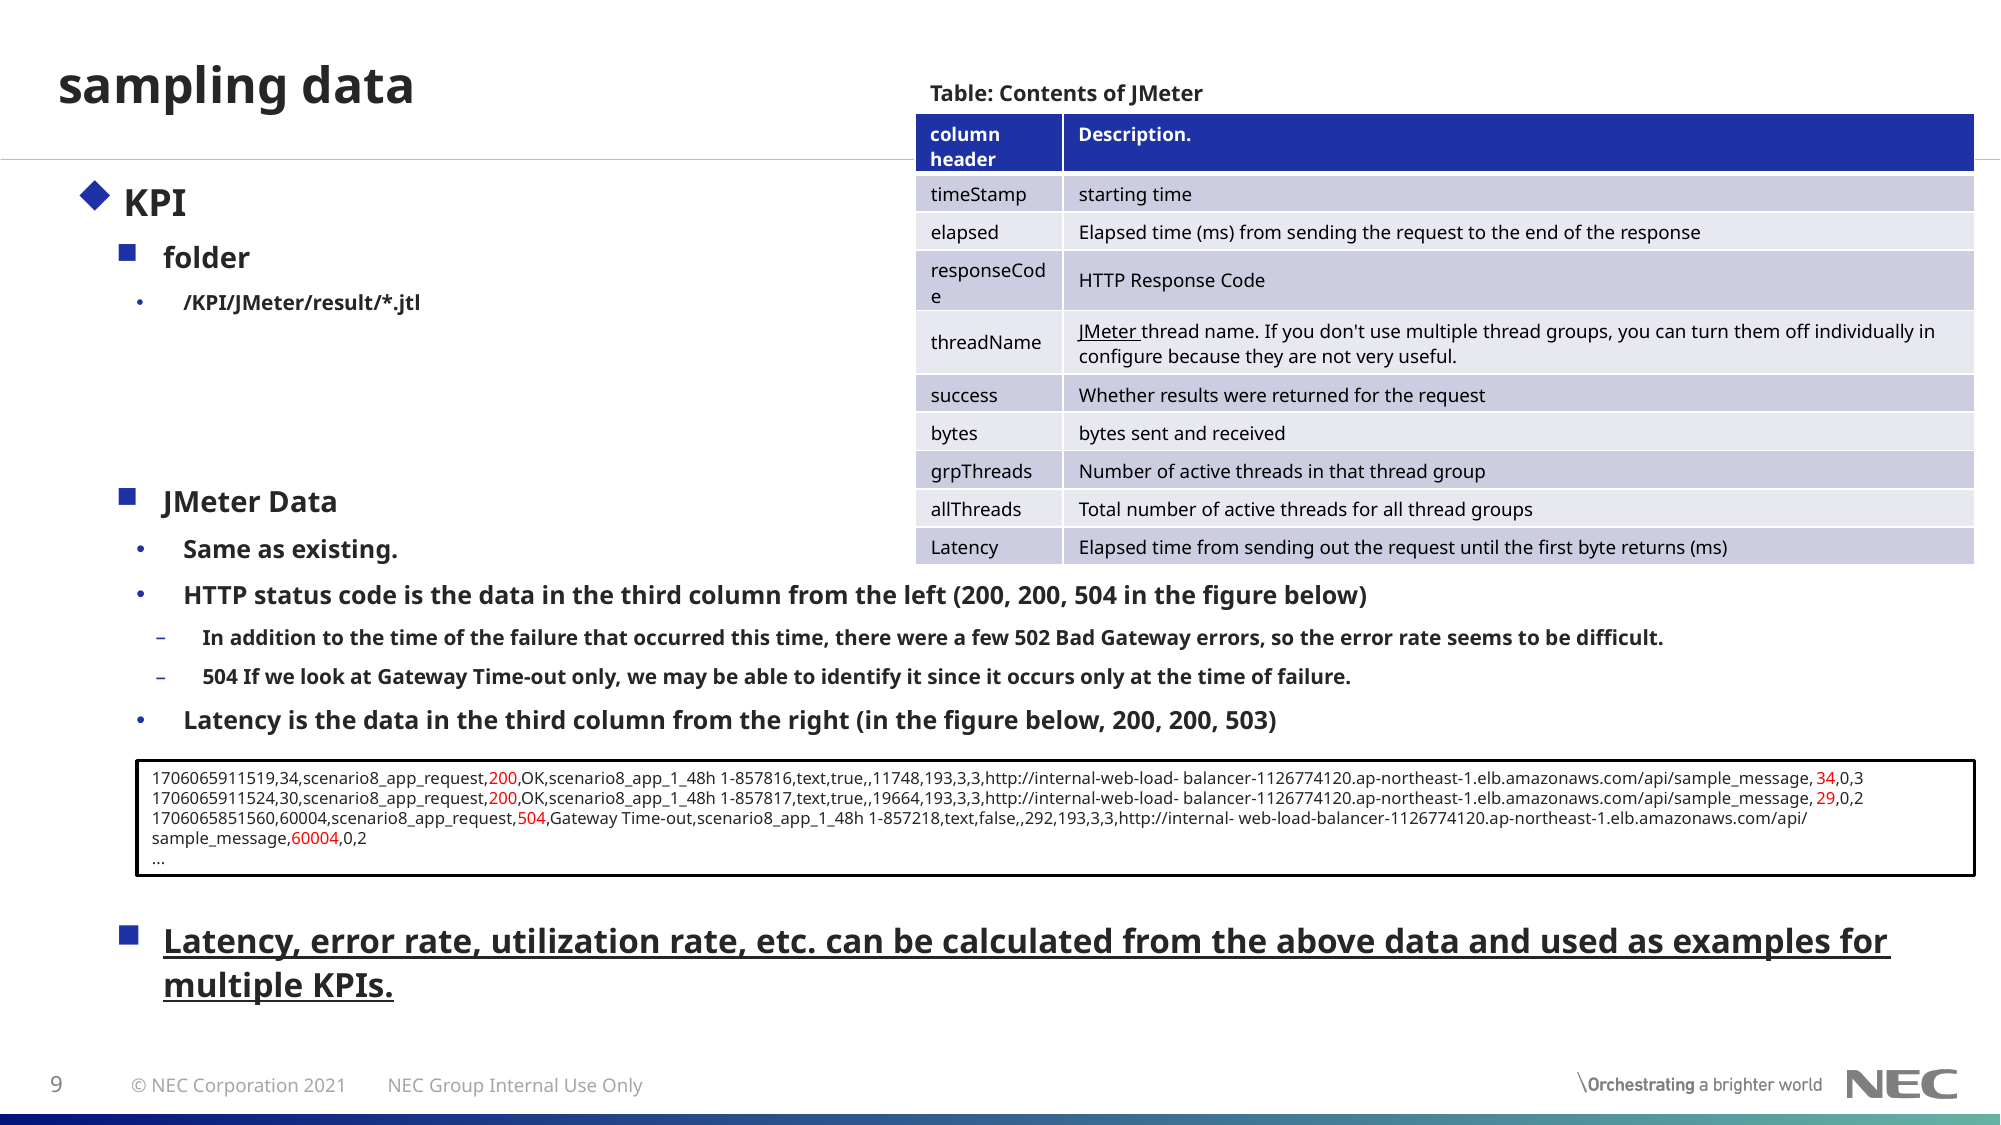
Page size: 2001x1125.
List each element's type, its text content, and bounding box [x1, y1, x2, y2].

text_box Table: Contents of JMeter [915, 71, 1348, 113]
table_cell threadName [916, 311, 1062, 373]
table_cell Number of active threads in that thread group [1064, 451, 1974, 488]
table_cell bytes sent and received [1064, 413, 1974, 450]
text_box KPI folder /KPI/JMeter/result/*.jtl JMeter Data Same as existing. HTTP status code is the data in the third column from the left (200, 200, 504 in the figure below) In addition to the time of the failure that occurred this time, there were a few 502 Bad Gateway errors, so the error rate seems to be difficult. 504 If we look at Gateway Time-out only, we may be able to identify it since it occurs only at the time of failure. Latency is the data in the third column from the right (in the figure below, 200, 200, 503) Latency, error rate, utilization rate, etc. can be calculated from the above data and used as examples for multiple KPIs. [43, 166, 1957, 1012]
table_cell success [916, 375, 1062, 411]
table_cell allThreads [916, 490, 1062, 526]
table_cell JMeter thread name. If you don't use multiple thread groups, you can turn them off individually in configure because they are not very useful. [1064, 311, 1974, 373]
table_header column header [916, 114, 1062, 171]
table_cell responseCode [916, 251, 1062, 310]
table_cell Elapsed time (ms) from sending the request to the end of the response [1064, 213, 1974, 249]
table_cell starting time [1064, 176, 1974, 211]
table_cell Latency [916, 528, 1062, 564]
title sampling data [43, 33, 1957, 135]
table_cell bytes [916, 413, 1062, 450]
picture [0, 0, 2001, 1125]
table_cell elapsed [916, 213, 1062, 249]
table_cell HTTP Response Code [1064, 251, 1974, 310]
table_cell Total number of active threads for all thread groups [1064, 490, 1974, 526]
table_cell Elapsed time from sending out the request until the first byte returns (ms) [1064, 528, 1974, 564]
table_header Description. [1064, 114, 1974, 171]
table_cell timeStamp [916, 176, 1062, 211]
table_cell grpThreads [916, 451, 1062, 488]
table_cell Whether results were returned for the request [1064, 375, 1974, 411]
text_box 1706065911519,34,scenario8_app_request,200,OK,scenario8_app_1_48h 1-857816,text,true,,11748,193,3,3,http://internal-web-load- balancer-1126774120.ap-northeast-1.elb.amazonaws.com/api/sample_message,34,0,3 1706065911524,30,scenario8_app_request,200,OK,scenario8_app_1_48h 1-857817,text,true,,19664,193,3,3,http://internal-web-load- balancer-1126774120.ap-northeast-1.elb.amazonaws.com/api/sample_message,29,0,2 1706065851560,60004,scenario8_app_request,504,Gateway Time-out,scenario8_app_1_48h 1-857218,text,false,,292,193,3,3,http://internal- web-load-balancer-1126774120.ap-northeast-1.elb.amazonaws.com/api/sample_message,60004,0,2 ... [135, 759, 1976, 877]
